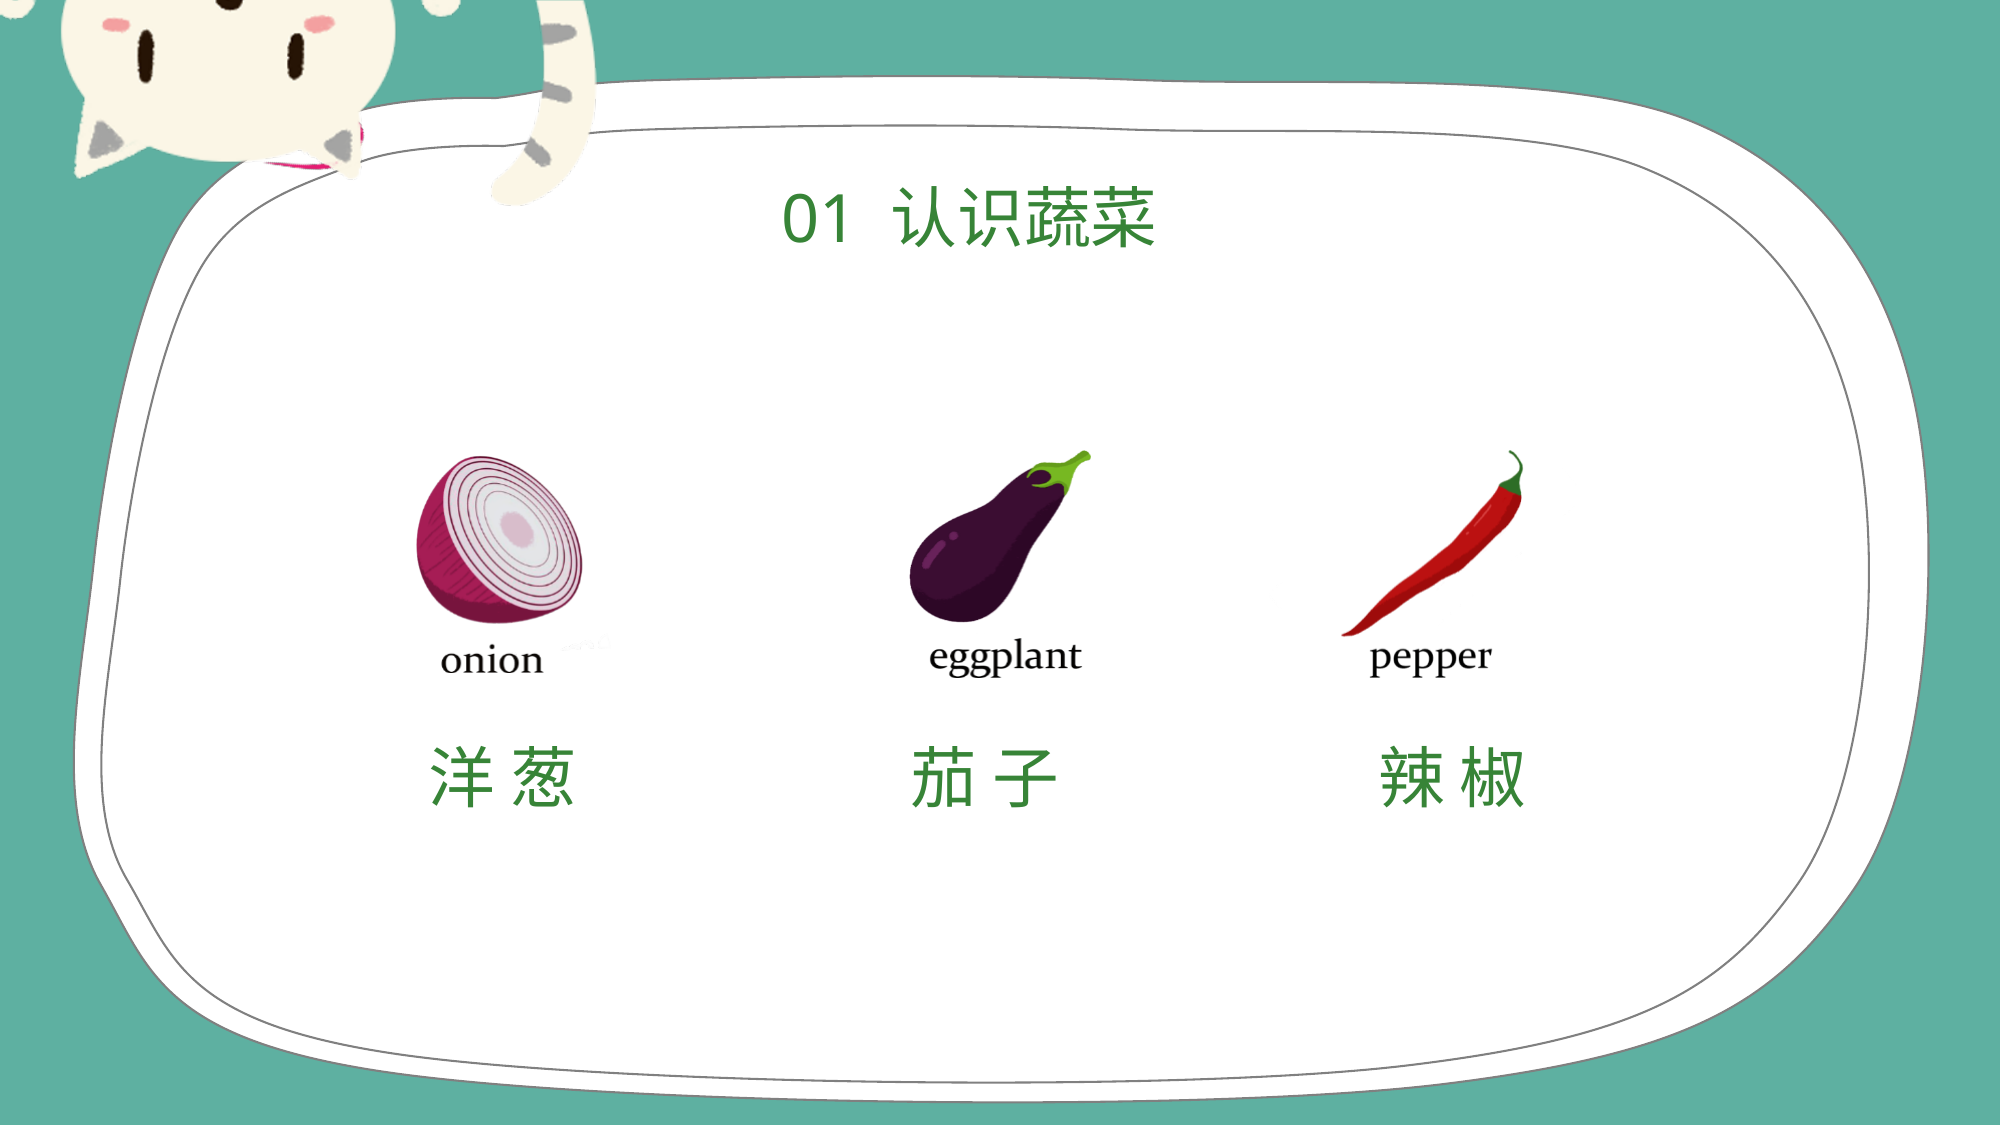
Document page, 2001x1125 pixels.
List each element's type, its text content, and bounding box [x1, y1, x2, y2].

picture [414, 455, 611, 673]
picture [909, 450, 1091, 678]
text_box 01 认识蔬菜 [766, 168, 1270, 264]
text_box 辣 椒 [1363, 728, 1612, 823]
text_box 洋 葱 [414, 728, 662, 823]
picture [0, 0, 597, 217]
picture [1269, 450, 1577, 678]
text_box 茄 子 [896, 728, 1144, 823]
